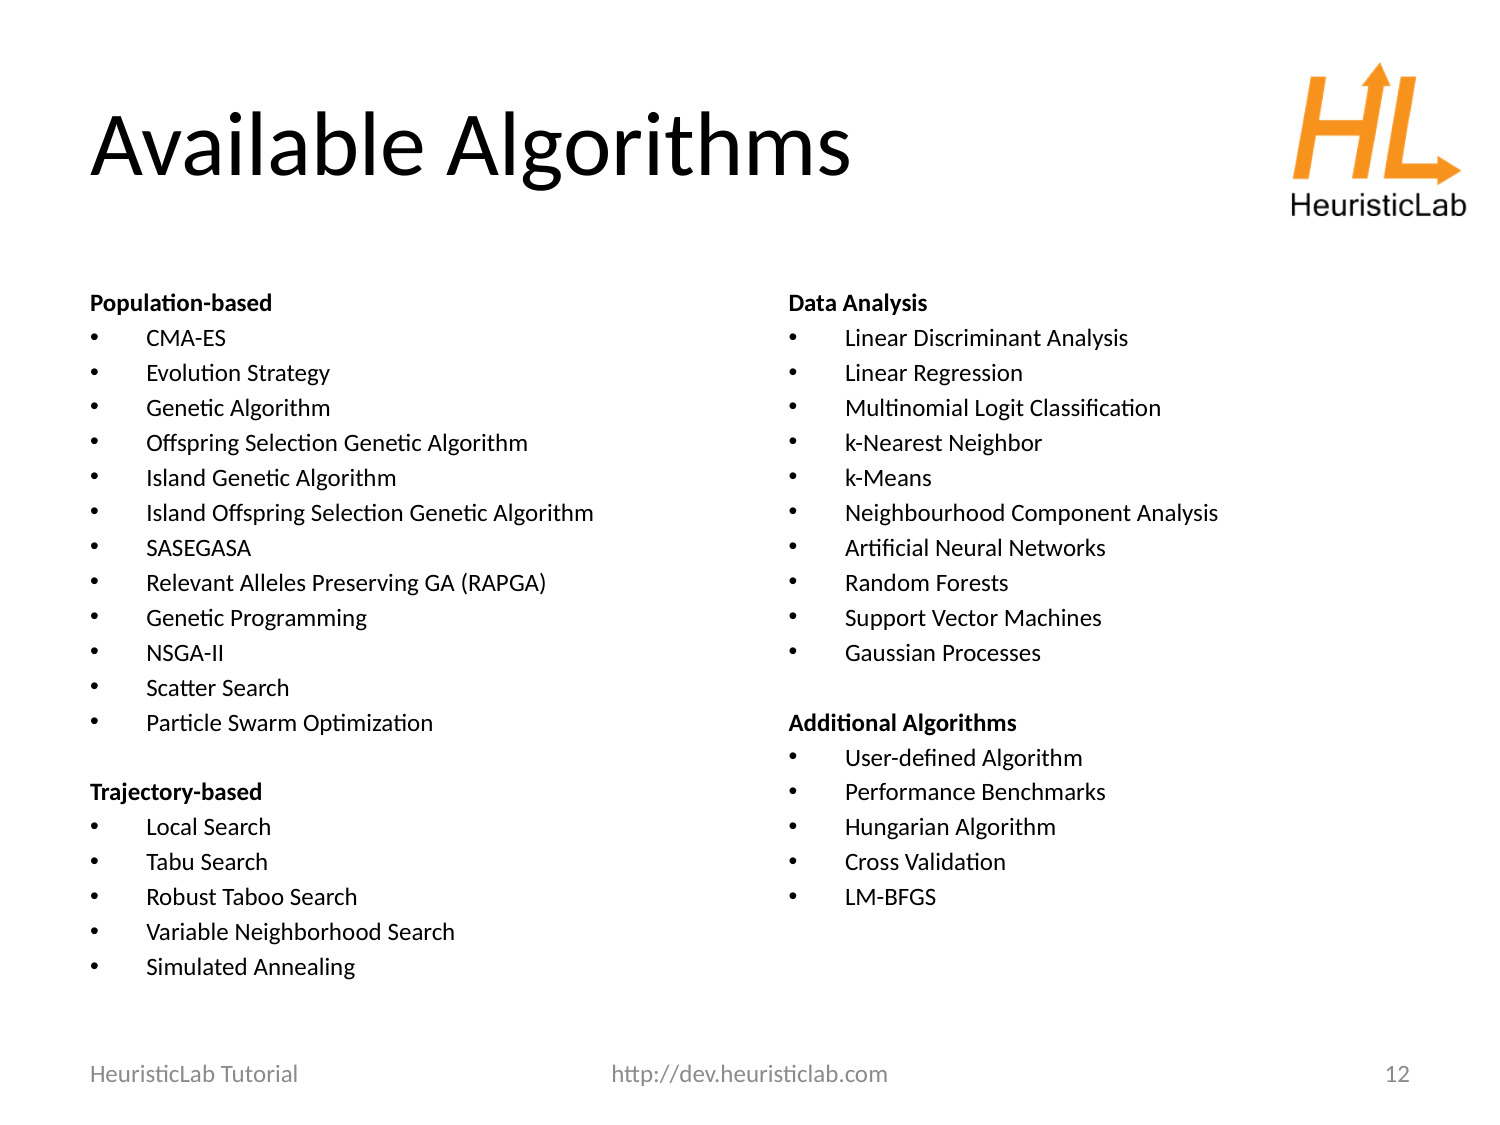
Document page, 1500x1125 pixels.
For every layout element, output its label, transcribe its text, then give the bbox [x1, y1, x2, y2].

list Data Analysis Linear Discriminant Analysis Linear Regression Multinomial Logit Classification k-Nearest Neighbor k-Means Neighbourhood Component Analysis Artificial Neural Networks Random Forests Support Vector Machines Gaussian Processes Additional Algorithms User-defined Algorithm Performance Benchmarks Hungarian Algorithm Cross Validation LM-BFGS [773, 278, 1437, 1047]
slide_number 12 [1074, 1047, 1425, 1103]
slide_number HeuristicLab Tutorial [75, 1042, 425, 1103]
footer http://dev.heuristiclab.com [512, 1042, 988, 1103]
picture [1281, 27, 1474, 244]
title Available Algorithms [75, 45, 1282, 233]
list Population-based CMA-ES Evolution Strategy Genetic Algorithm Offspring Selection Genetic Algorithm Island Genetic Algorithm Island Offspring Selection Genetic Algorithm SASEGASA Relevant Alleles Preserving GA (RAPGA) Genetic Programming NSGA-II Scatter Search Particle Swarm Optimization Trajectory-based Local Search Tabu Search Robust Taboo Search Variable Neighborhood Search Simulated Annealing [75, 278, 738, 1047]
